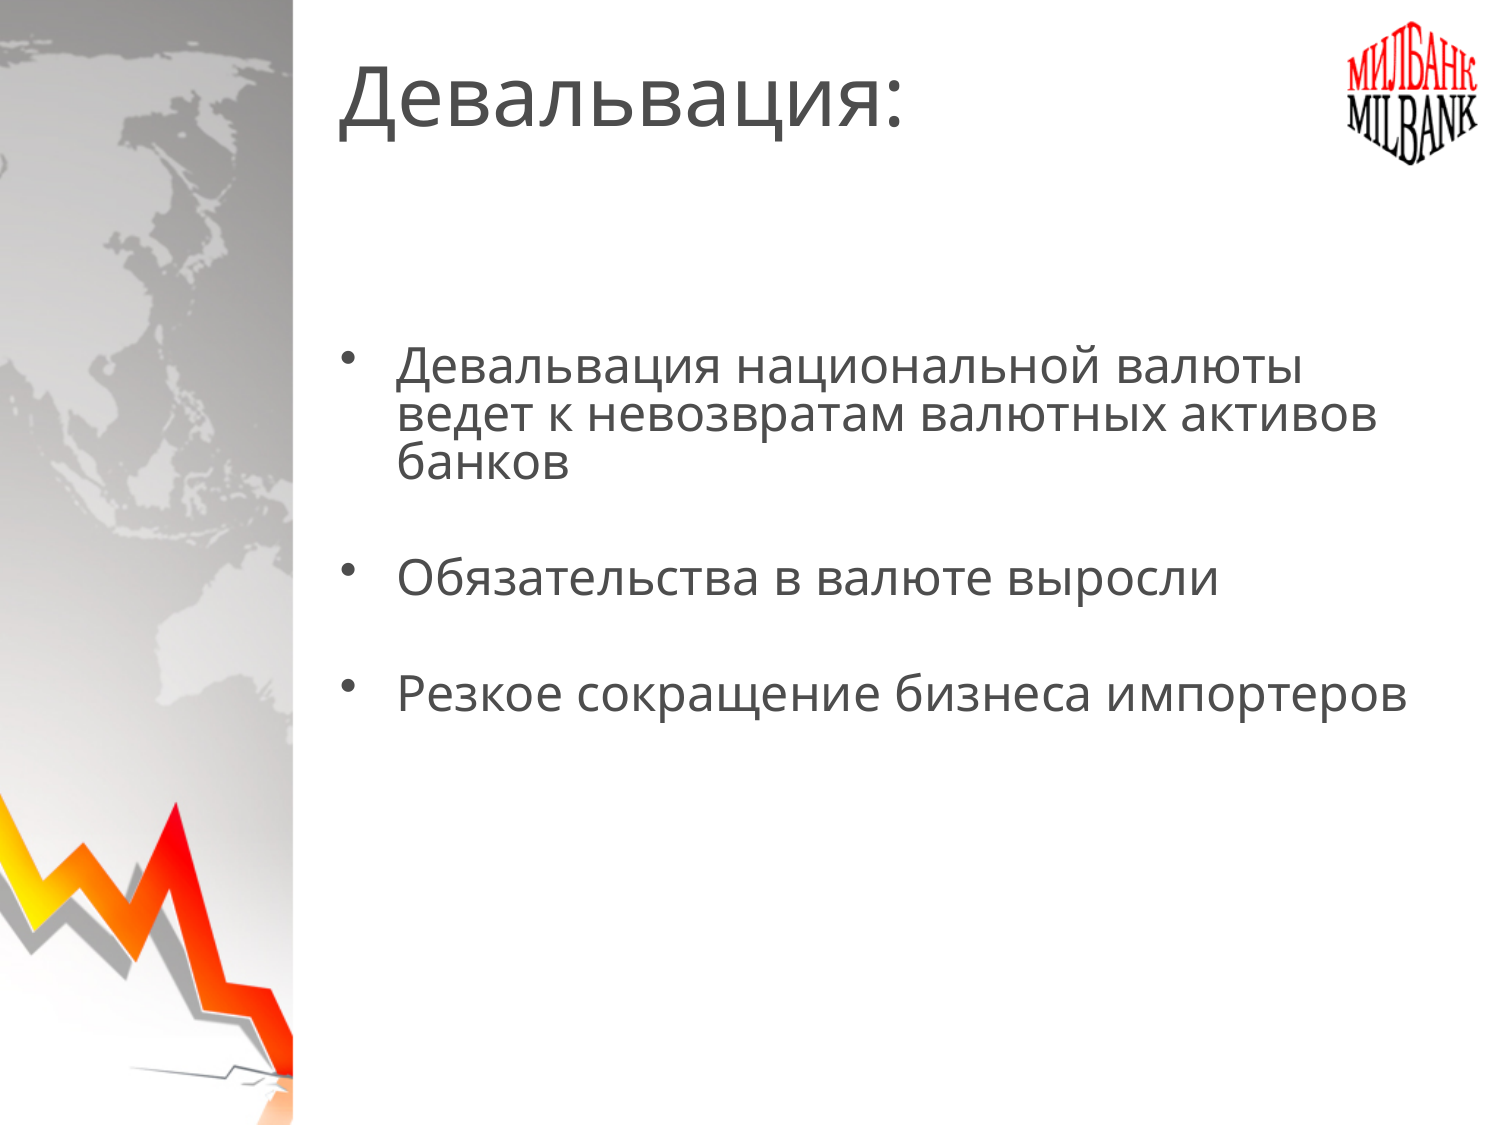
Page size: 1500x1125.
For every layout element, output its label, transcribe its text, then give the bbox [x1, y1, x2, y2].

list Девальвация национальной валюты ведет к невозвратам валютных активов банков Обязательства в валюте выросли Резкое сокращение бизнеса импортеров [324, 338, 1463, 1039]
title Девальвация: [324, 34, 1340, 153]
picture [0, 0, 1500, 1125]
